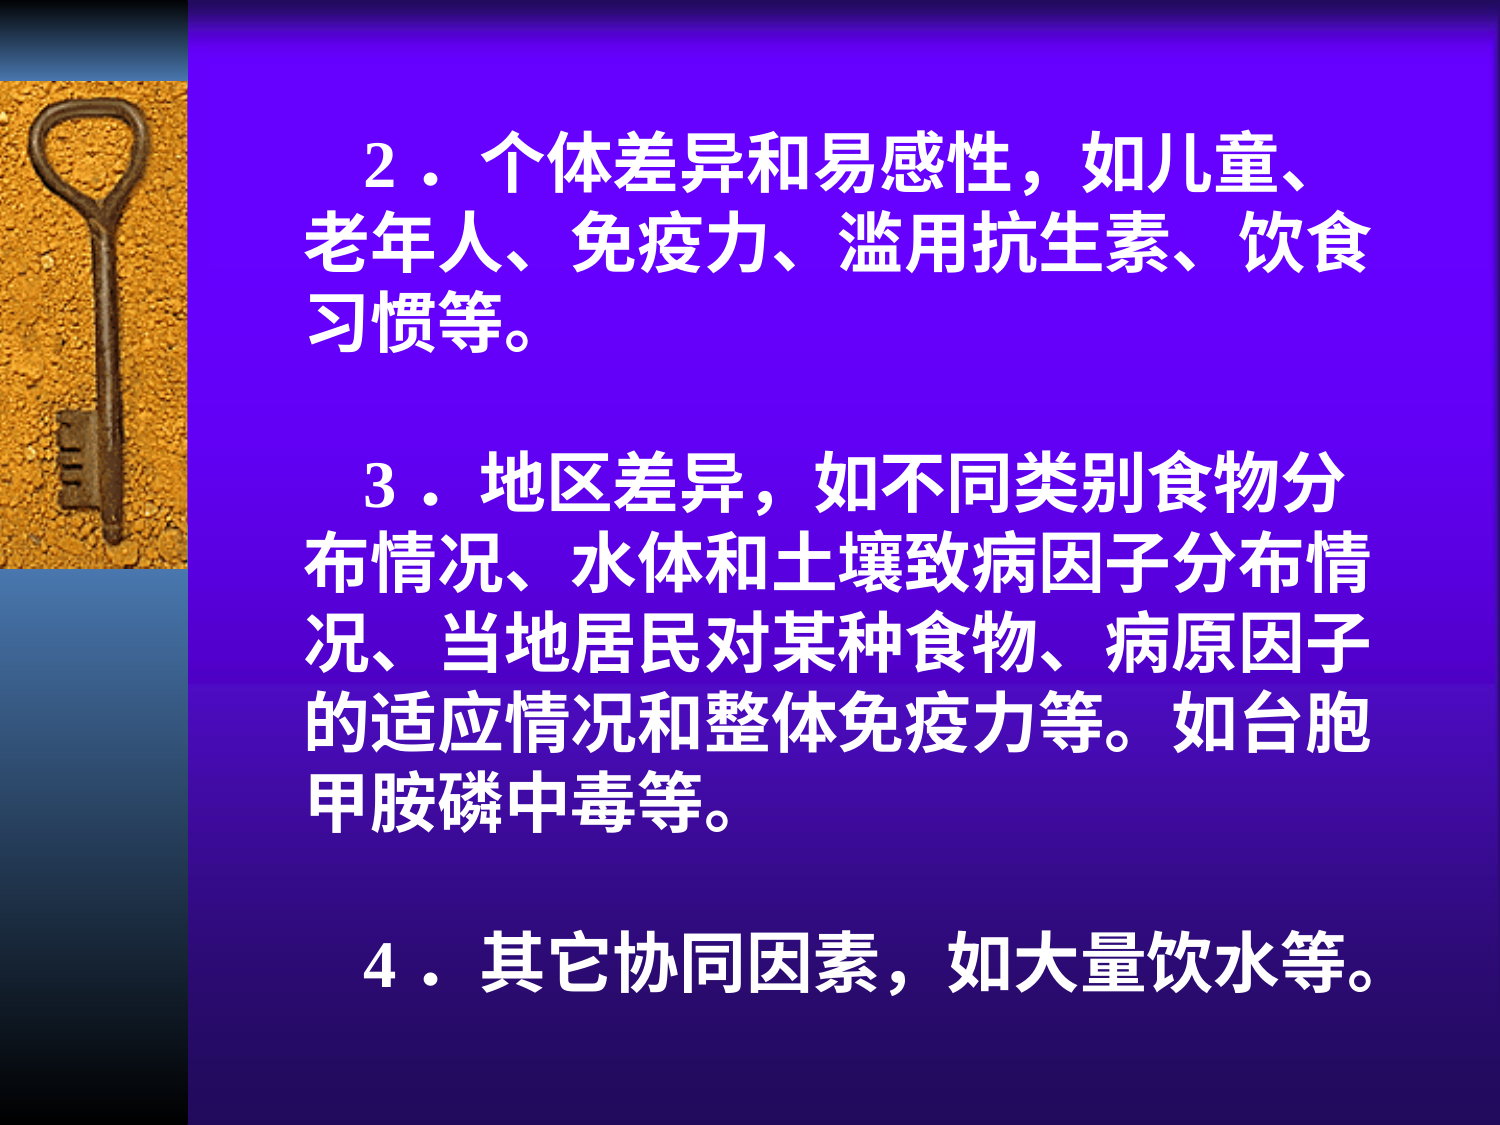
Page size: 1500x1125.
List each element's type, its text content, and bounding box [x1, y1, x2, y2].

picture [0, 0, 1500, 1125]
text_box 2．个体差异和易感性，如儿童、老年人、免疫力、滥用抗生素、饮食习惯等。 3．地区差异，如不同类别食物分布情况、水体和土壤致病因子分布情况、当地居民对某种食物、病原因子的适应情况和整体免疫力等。如台胞甲胺磷中毒等。 4．其它协同因素，如大量饮水等。 [289, 113, 1388, 1008]
